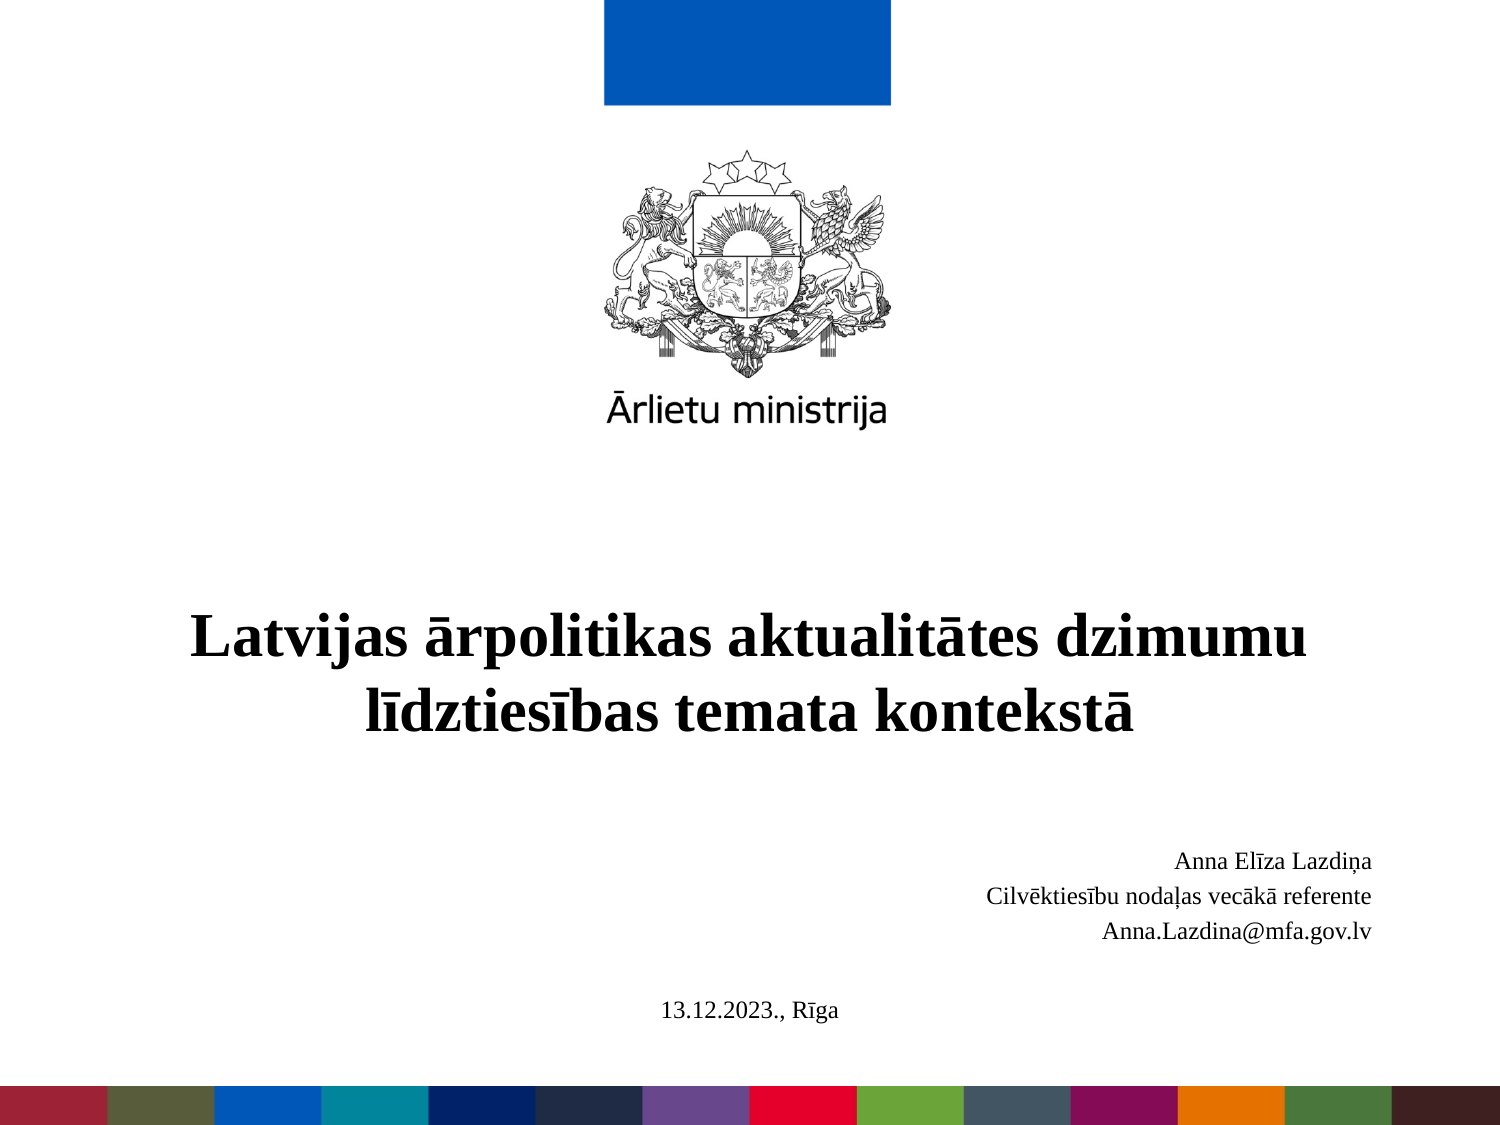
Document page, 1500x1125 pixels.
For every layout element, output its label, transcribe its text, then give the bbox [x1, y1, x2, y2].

picture [0, 1085, 320, 1125]
title Latvijas ārpolitikas aktualitātes dzimumu līdztiesības temata kontekstā [112, 600, 1388, 738]
subtitle Anna Elīza Lazdiņa Cilvēktiesību nodaļas vecākā referente Anna.Lazdina@mfa.gov.lv [337, 836, 1388, 975]
picture [326, 1085, 1500, 1125]
picture [437, 0, 1058, 684]
text_box 13.12.2023., Rīga [224, 986, 1275, 1084]
